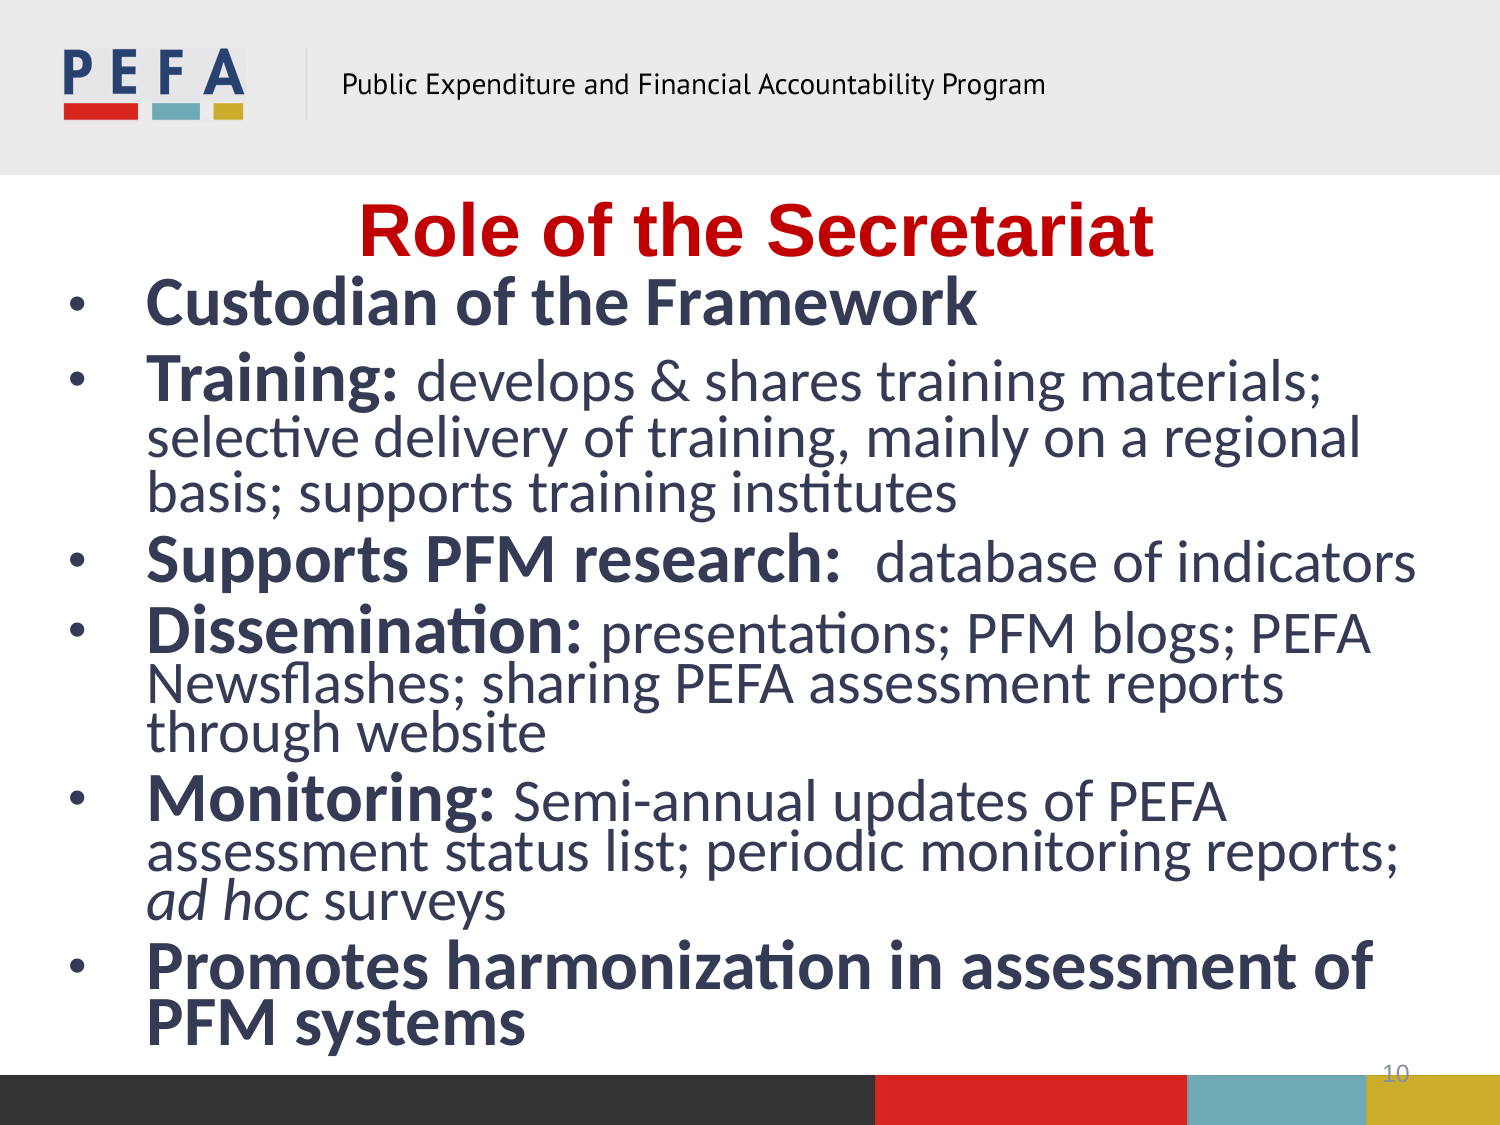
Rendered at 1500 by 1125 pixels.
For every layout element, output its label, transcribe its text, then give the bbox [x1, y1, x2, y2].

title Role of the Secretariat [88, 160, 1426, 266]
slide_number 10 [1074, 1042, 1425, 1103]
list Custodian of the Framework Training: develops & shares training materials; selective delivery of training, mainly on a regional basis; supports training institutes Supports PFM research: database of indicators Dissemination: presentations; PFM blogs; PEFA Newsflashes; sharing PEFA assessment reports through website Monitoring: Semi-annual updates of PEFA assessment status list; periodic monitoring reports; ad hoc surveys Promotes harmonization in assessment of PFM systems [52, 266, 1448, 1095]
picture [0, 0, 1500, 1125]
